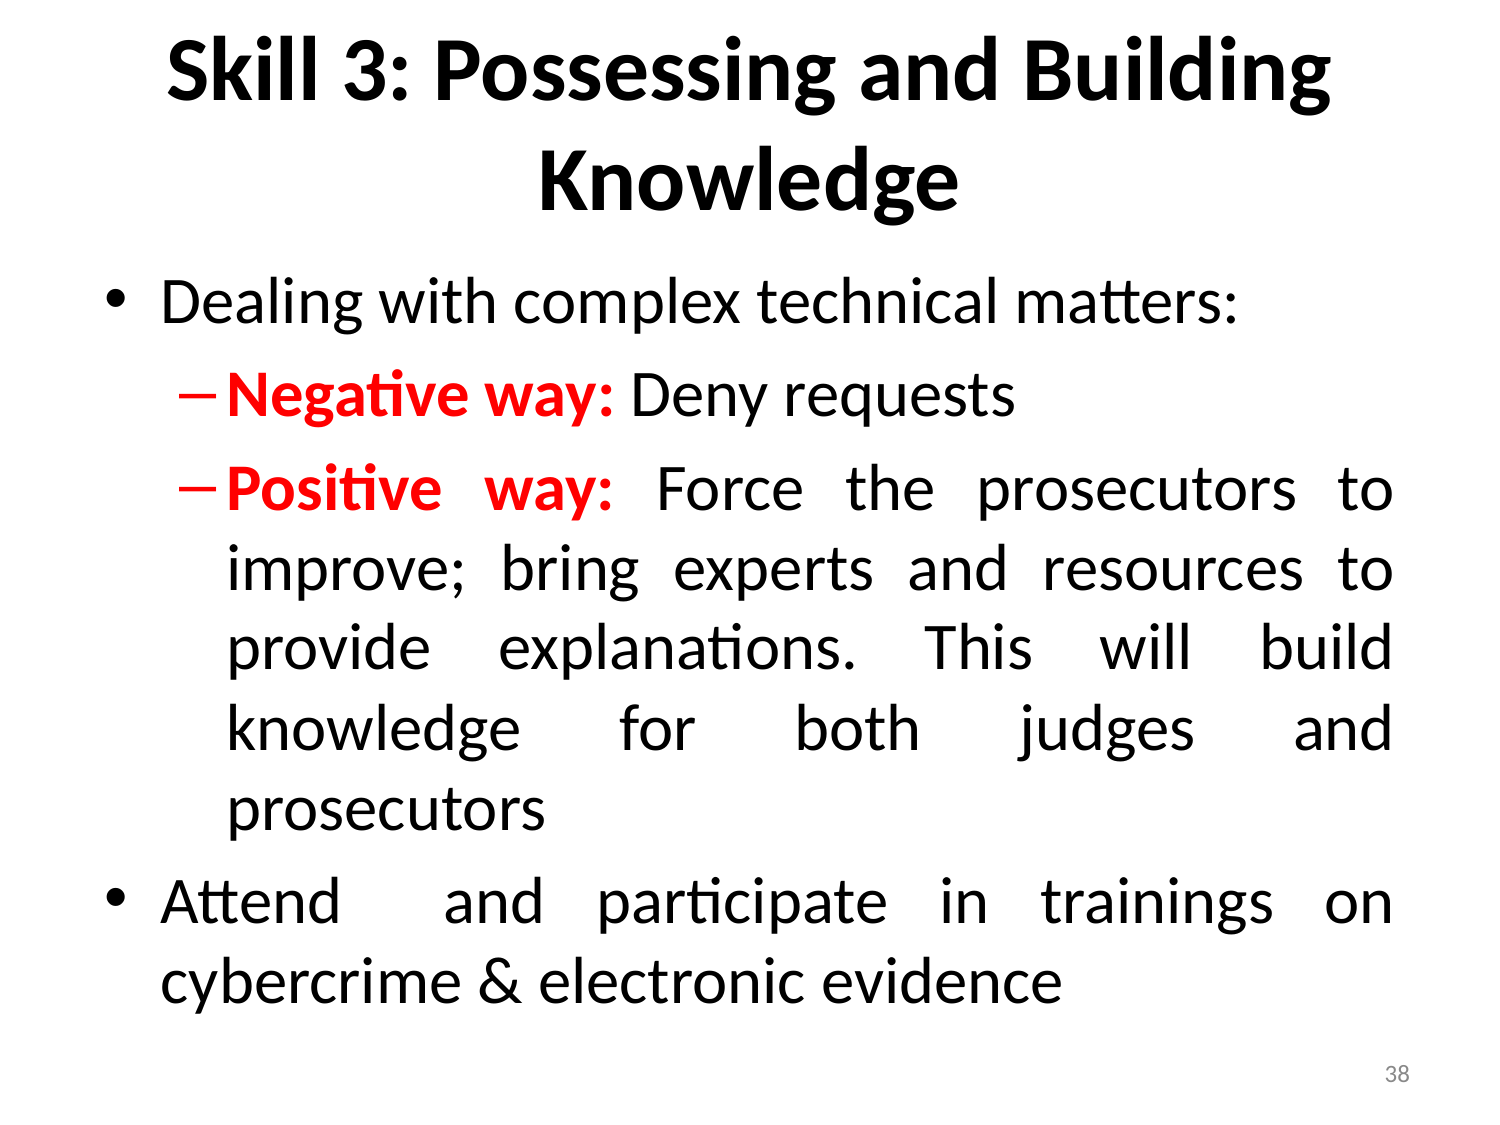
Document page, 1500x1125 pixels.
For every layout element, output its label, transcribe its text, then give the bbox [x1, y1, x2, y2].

slide_number 38 [1074, 1042, 1425, 1103]
text_box Dealing with complex technical matters: Negative way: Deny requests Positive way: Force the prosecutors to improve; bring experts and resources to provide explanations. This will build knowledge for both judges and prosecutors Attend and participate in trainings on cybercrime & electronic evidence [89, 249, 1411, 1125]
title Skill 3: Possessing and Building Knowledge [75, 24, 1425, 213]
